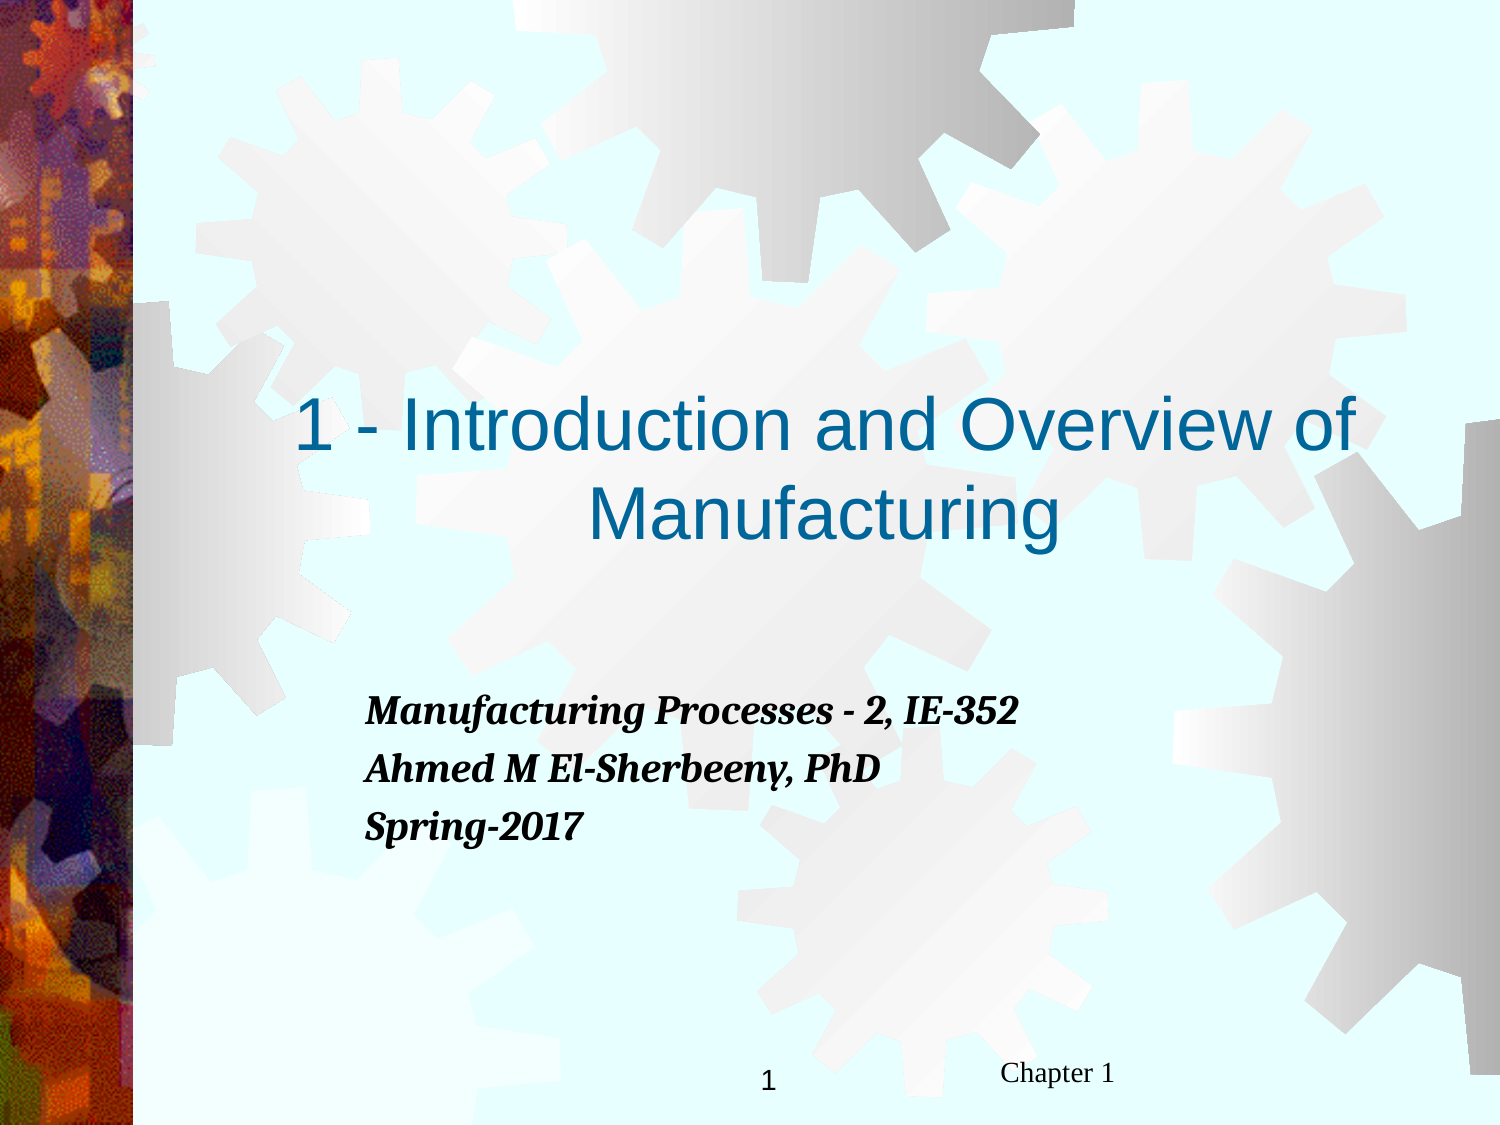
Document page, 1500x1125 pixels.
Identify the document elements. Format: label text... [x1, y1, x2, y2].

title 1 - Introduction and Overview of Manufacturing [187, 374, 1463, 563]
footer Chapter 1 [985, 1045, 1461, 1125]
slide_number 1 [612, 1028, 926, 1105]
picture [0, 0, 133, 1125]
subtitle Manufacturing Processes - 2, IE-352 Ahmed M El-Sherbeeny, PhD Spring-2017 [349, 674, 1401, 963]
